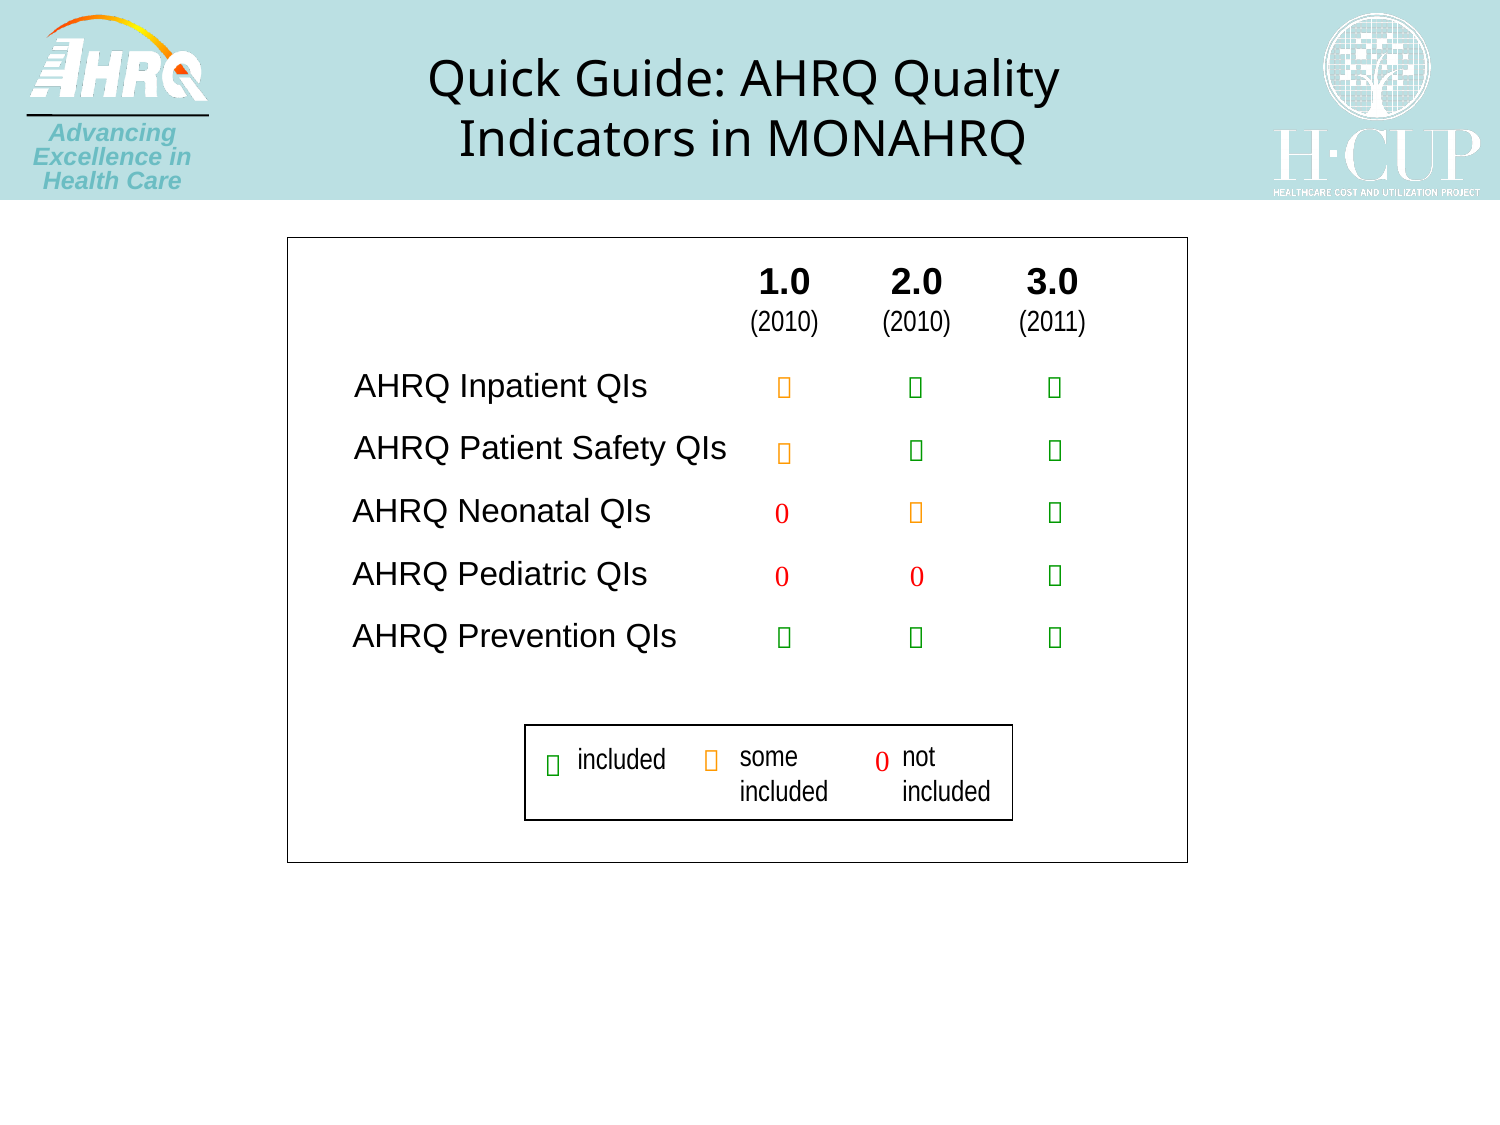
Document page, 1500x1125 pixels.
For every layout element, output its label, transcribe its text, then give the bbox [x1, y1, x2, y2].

picture [26, 12, 211, 104]
picture [1270, 10, 1483, 199]
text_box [287, 237, 1188, 863]
title Quick Guide: AHRQ Quality Indicators in MONAHRQ [324, 12, 1163, 201]
